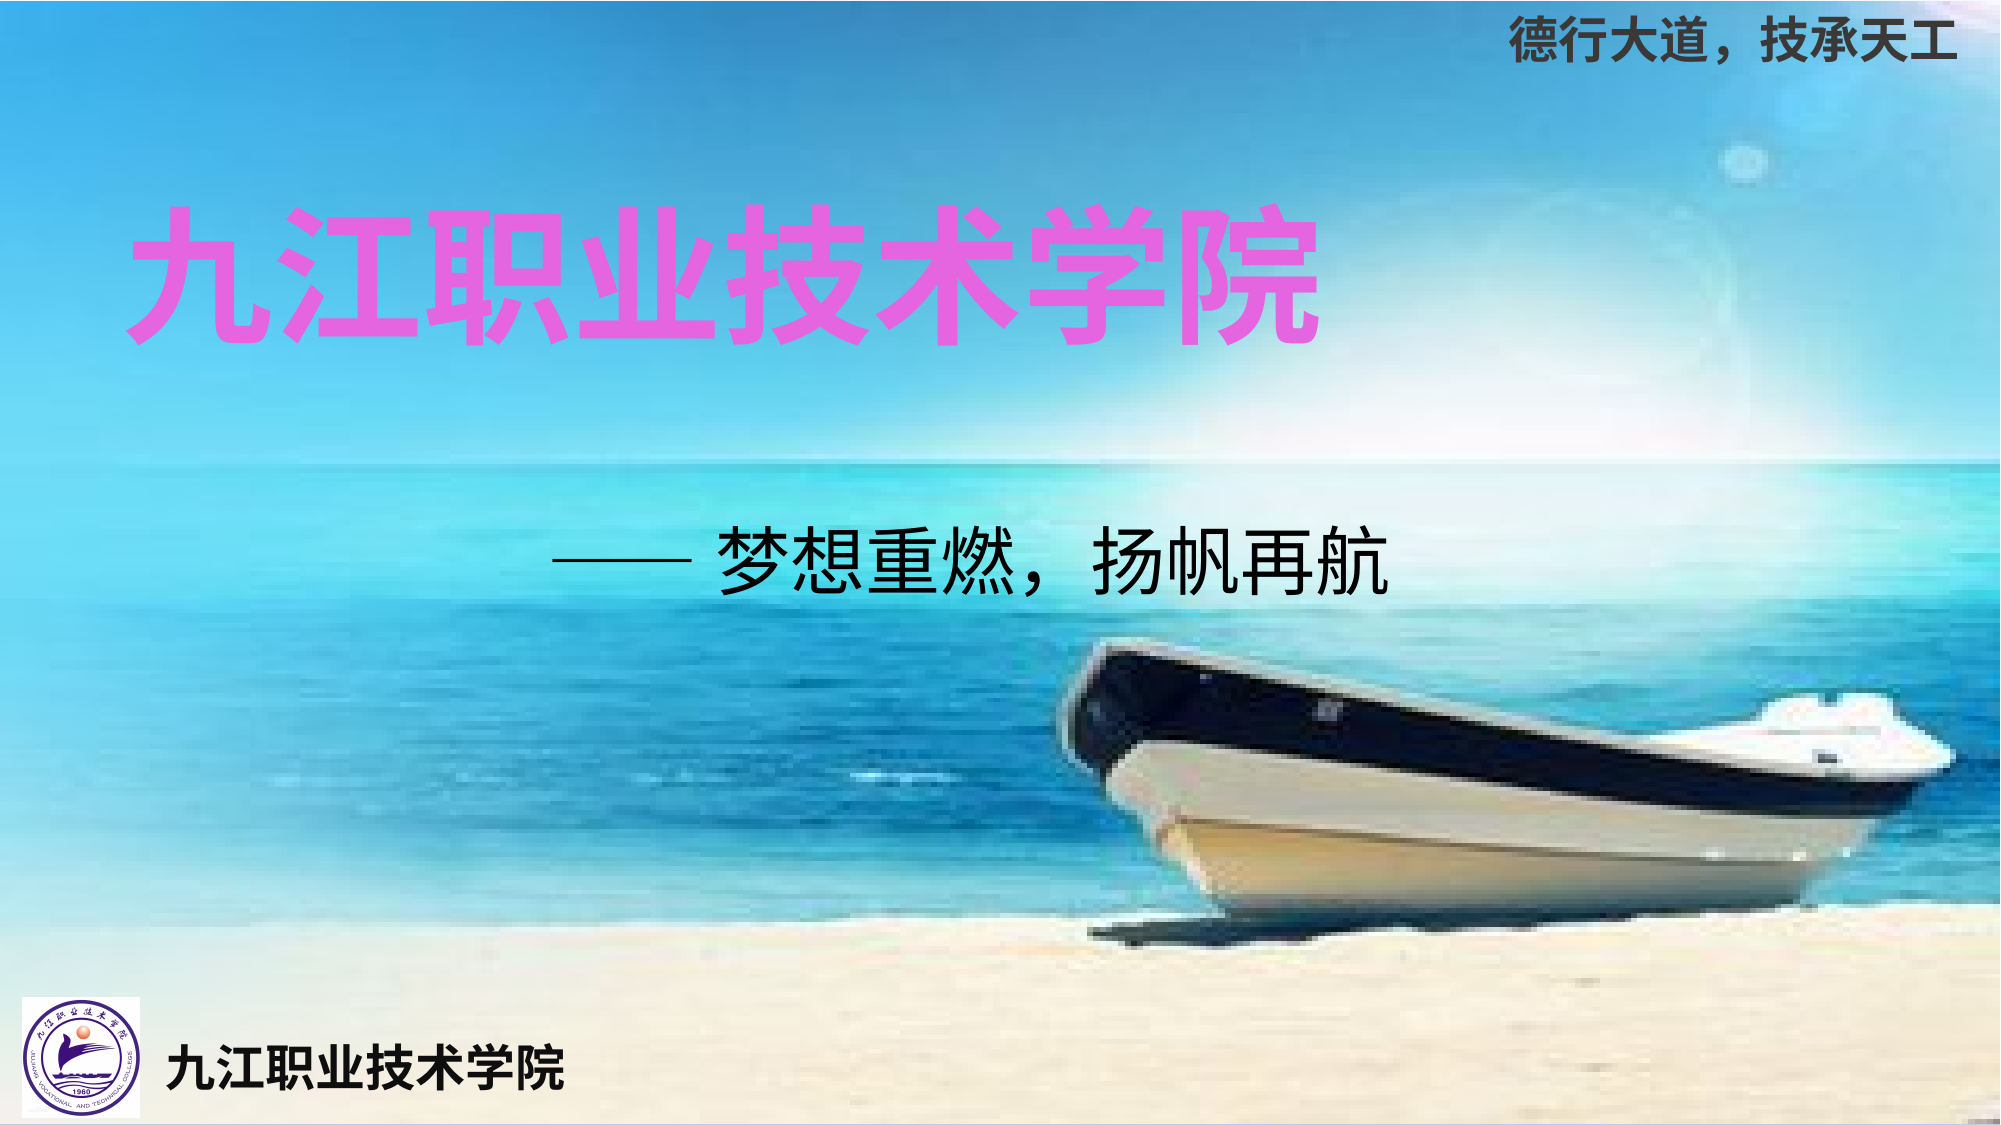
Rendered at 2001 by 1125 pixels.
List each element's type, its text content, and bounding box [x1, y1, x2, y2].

footer 九江职业技术学院 [105, 1042, 626, 1103]
text_box ——梦想重燃，扬帆再航 [532, 506, 1571, 612]
picture [0, 1, 2000, 1124]
text_box 九江职业技术学院 [107, 175, 1338, 371]
